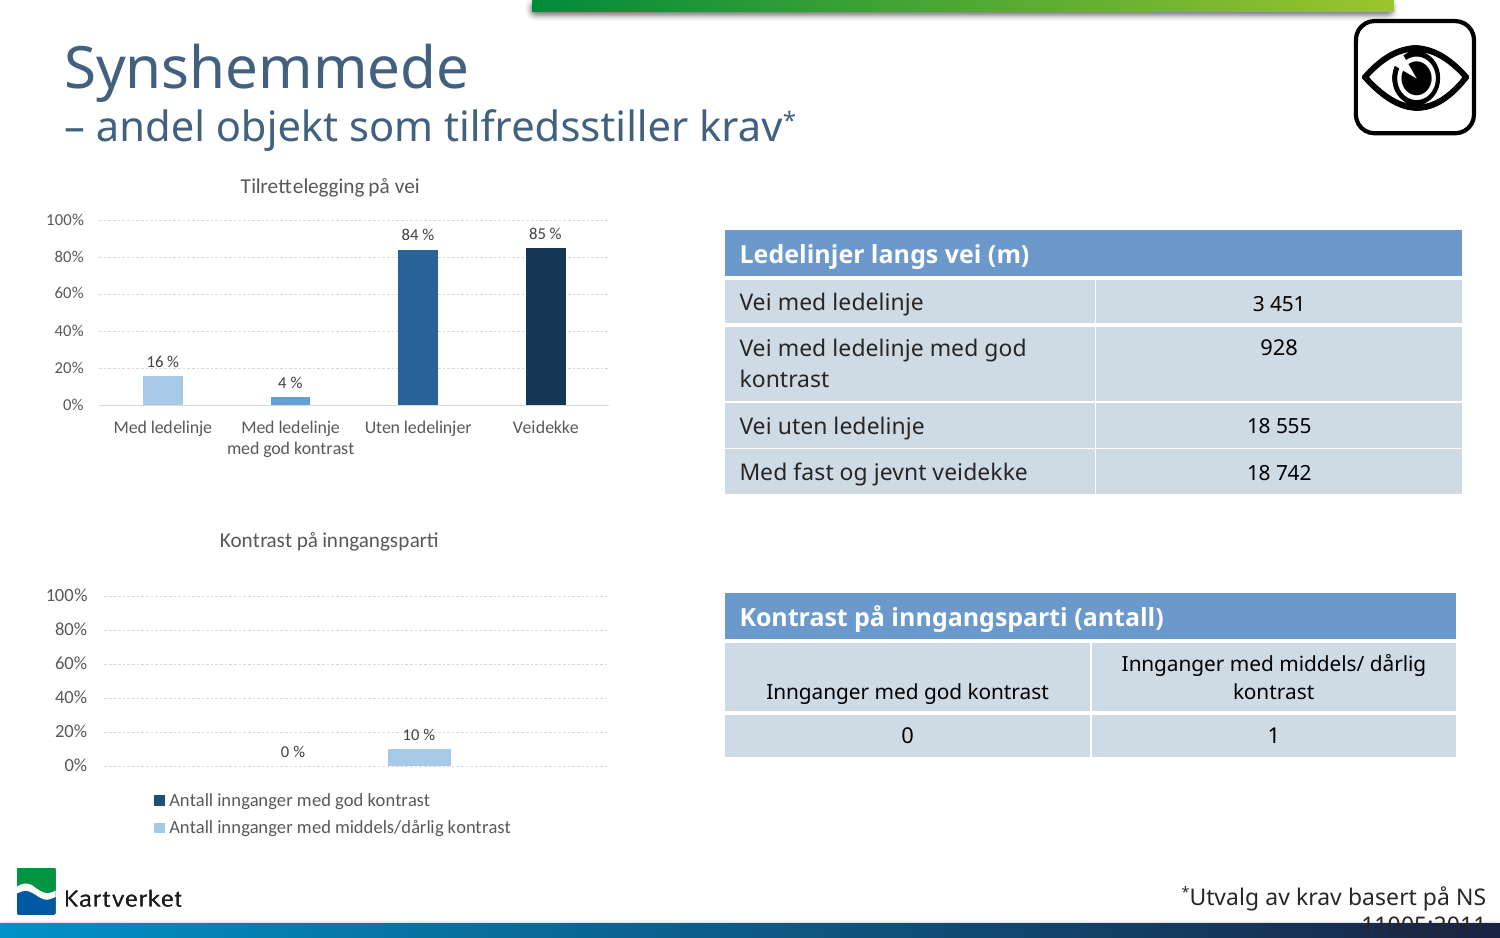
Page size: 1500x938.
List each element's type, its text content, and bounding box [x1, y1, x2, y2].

picture [41, 520, 618, 846]
table_cell 3 451 [1096, 280, 1462, 323]
table_cell Innganger med god kontrast [725, 643, 1090, 711]
table_cell 928 [1096, 327, 1462, 401]
table_header Kontrast på inngangsparti (antall) [725, 593, 1456, 639]
table_cell Vei med ledelinje [725, 280, 1095, 323]
table_cell Vei uten ledelinje [725, 403, 1095, 448]
table_cell 18 742 [1096, 449, 1462, 494]
table_cell Vei med ledelinje med god kontrast [725, 327, 1095, 401]
table_header Ledelinjer langs vei (m) [725, 230, 1462, 276]
picture [41, 166, 619, 492]
table_cell 0 [725, 715, 1090, 757]
table_cell Med fast og jevnt veidekke [725, 449, 1095, 494]
table_cell 1 [1092, 715, 1456, 757]
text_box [1355, 20, 1475, 134]
text_box *Utvalg av krav basert på NS 11005:2011 [1068, 873, 1500, 938]
table_cell 18 555 [1096, 403, 1462, 448]
table_cell Innganger med middels/ dårlig kontrast [1092, 643, 1456, 711]
text_box Synshemmede – andel objekt som tilfredsstiller krav* [49, 24, 1431, 158]
